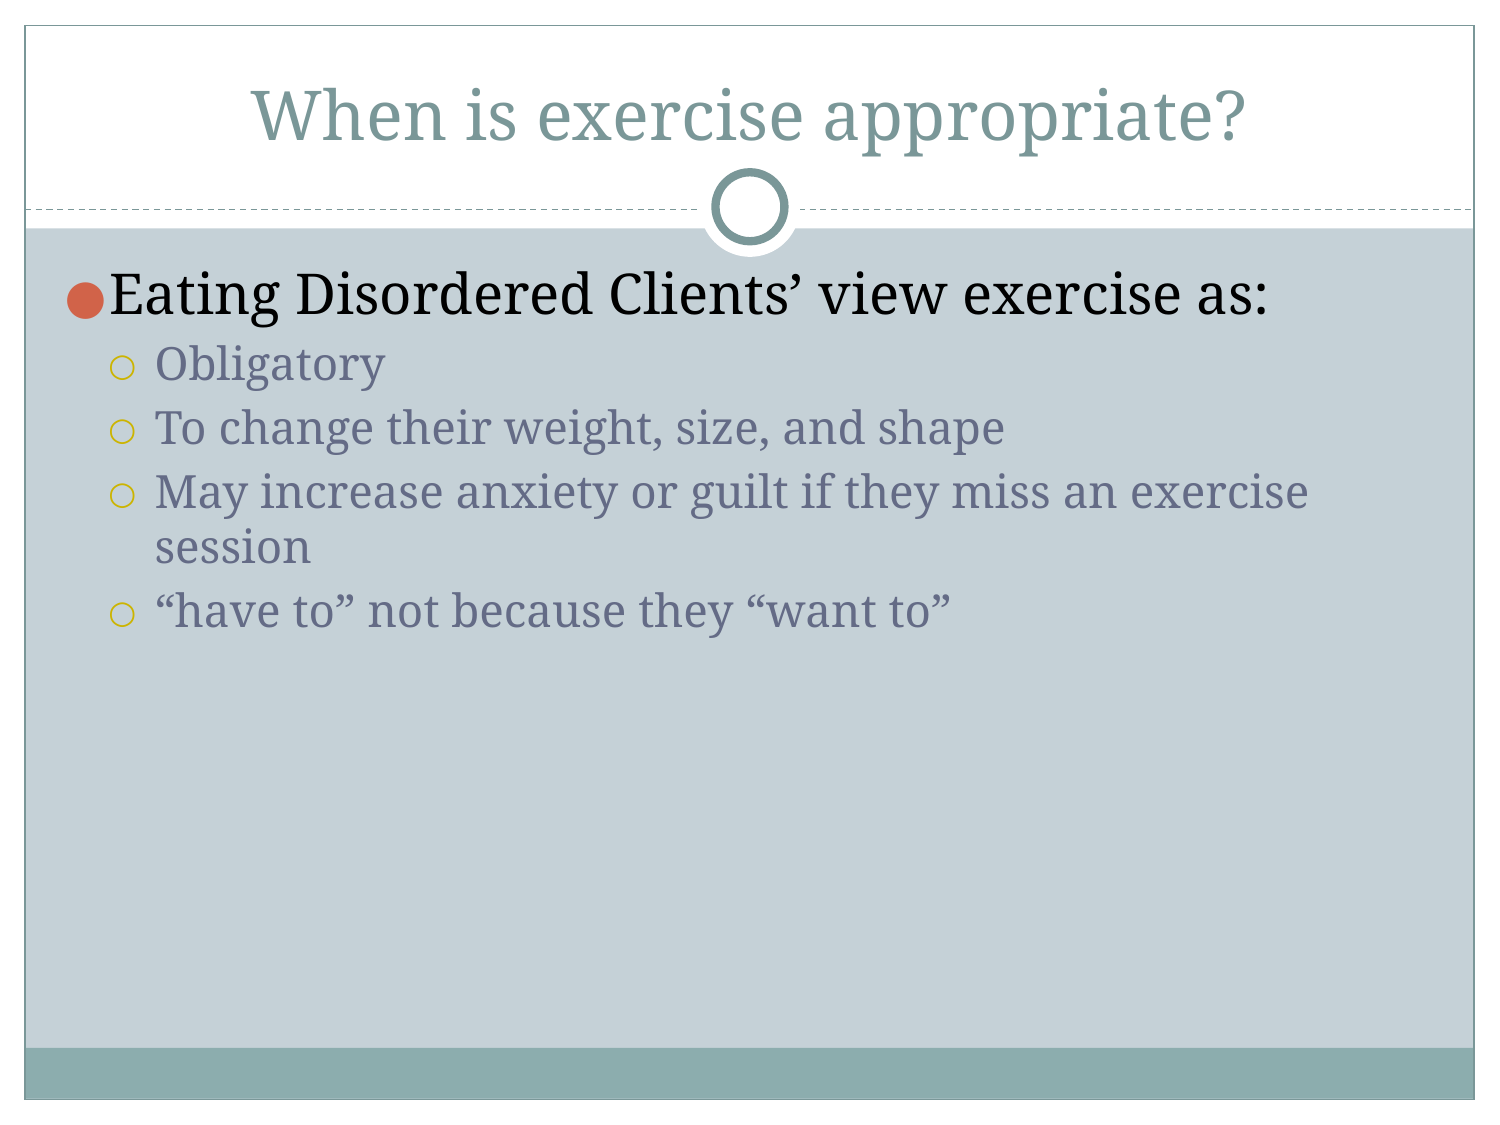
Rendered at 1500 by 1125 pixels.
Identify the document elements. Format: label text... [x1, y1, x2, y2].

title When is exercise appropriate? [49, 37, 1450, 162]
list Eating Disordered Clients’ view exercise as: Obligatory To change their weight, size, and shape May increase anxiety or guilt if they miss an exercise session “have to” not because they “want to” [49, 250, 1445, 1001]
